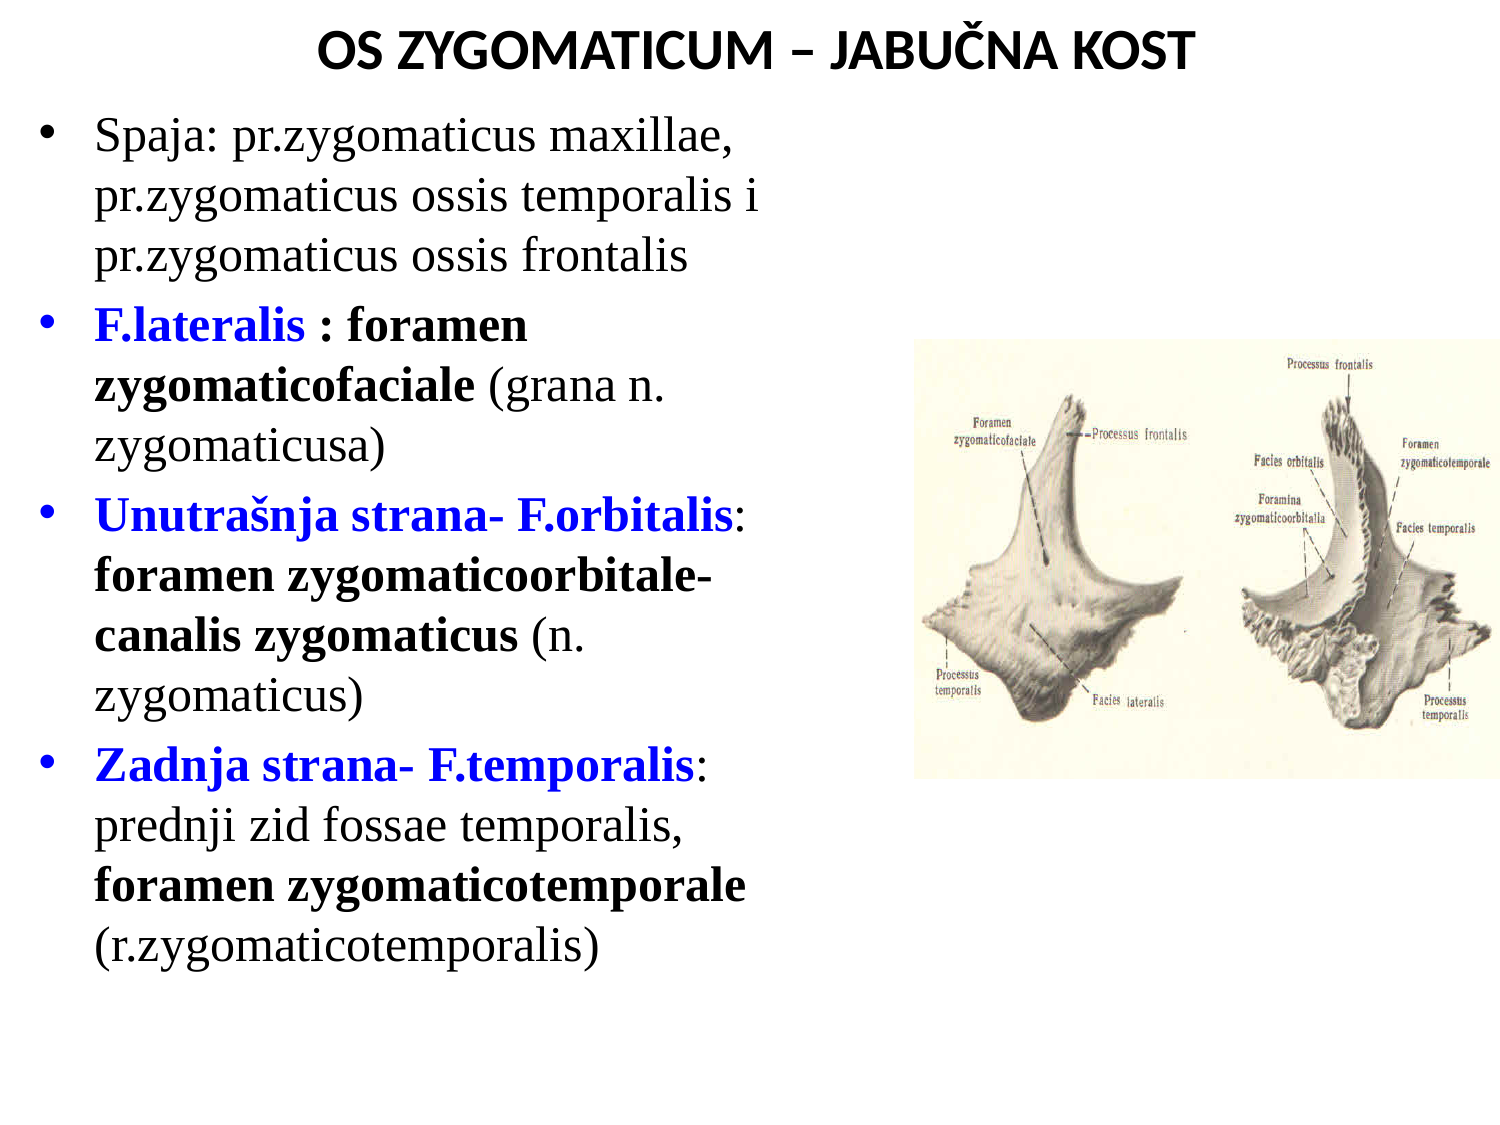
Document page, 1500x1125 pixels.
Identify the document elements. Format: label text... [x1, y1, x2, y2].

list Spaja: pr.zygomaticus maxillae, pr.zygomaticus ossis temporalis i pr.zygomaticus ossis frontalis F.lateralis : foramen zygomaticofaciale (grana n. zygomaticusa) Unutrašnja strana- F.orbitalis: foramen zygomaticoorbitale-canalis zygomaticus (n. zygomaticus) Zadnja strana- F.temporalis: prednji zid fossae temporalis, foramen zygomaticotemporale (r.zygomaticotemporalis) [23, 93, 844, 1079]
title OS ZYGOMATICUM – JABUČNA KOST [82, 11, 1432, 81]
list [913, 339, 1500, 779]
